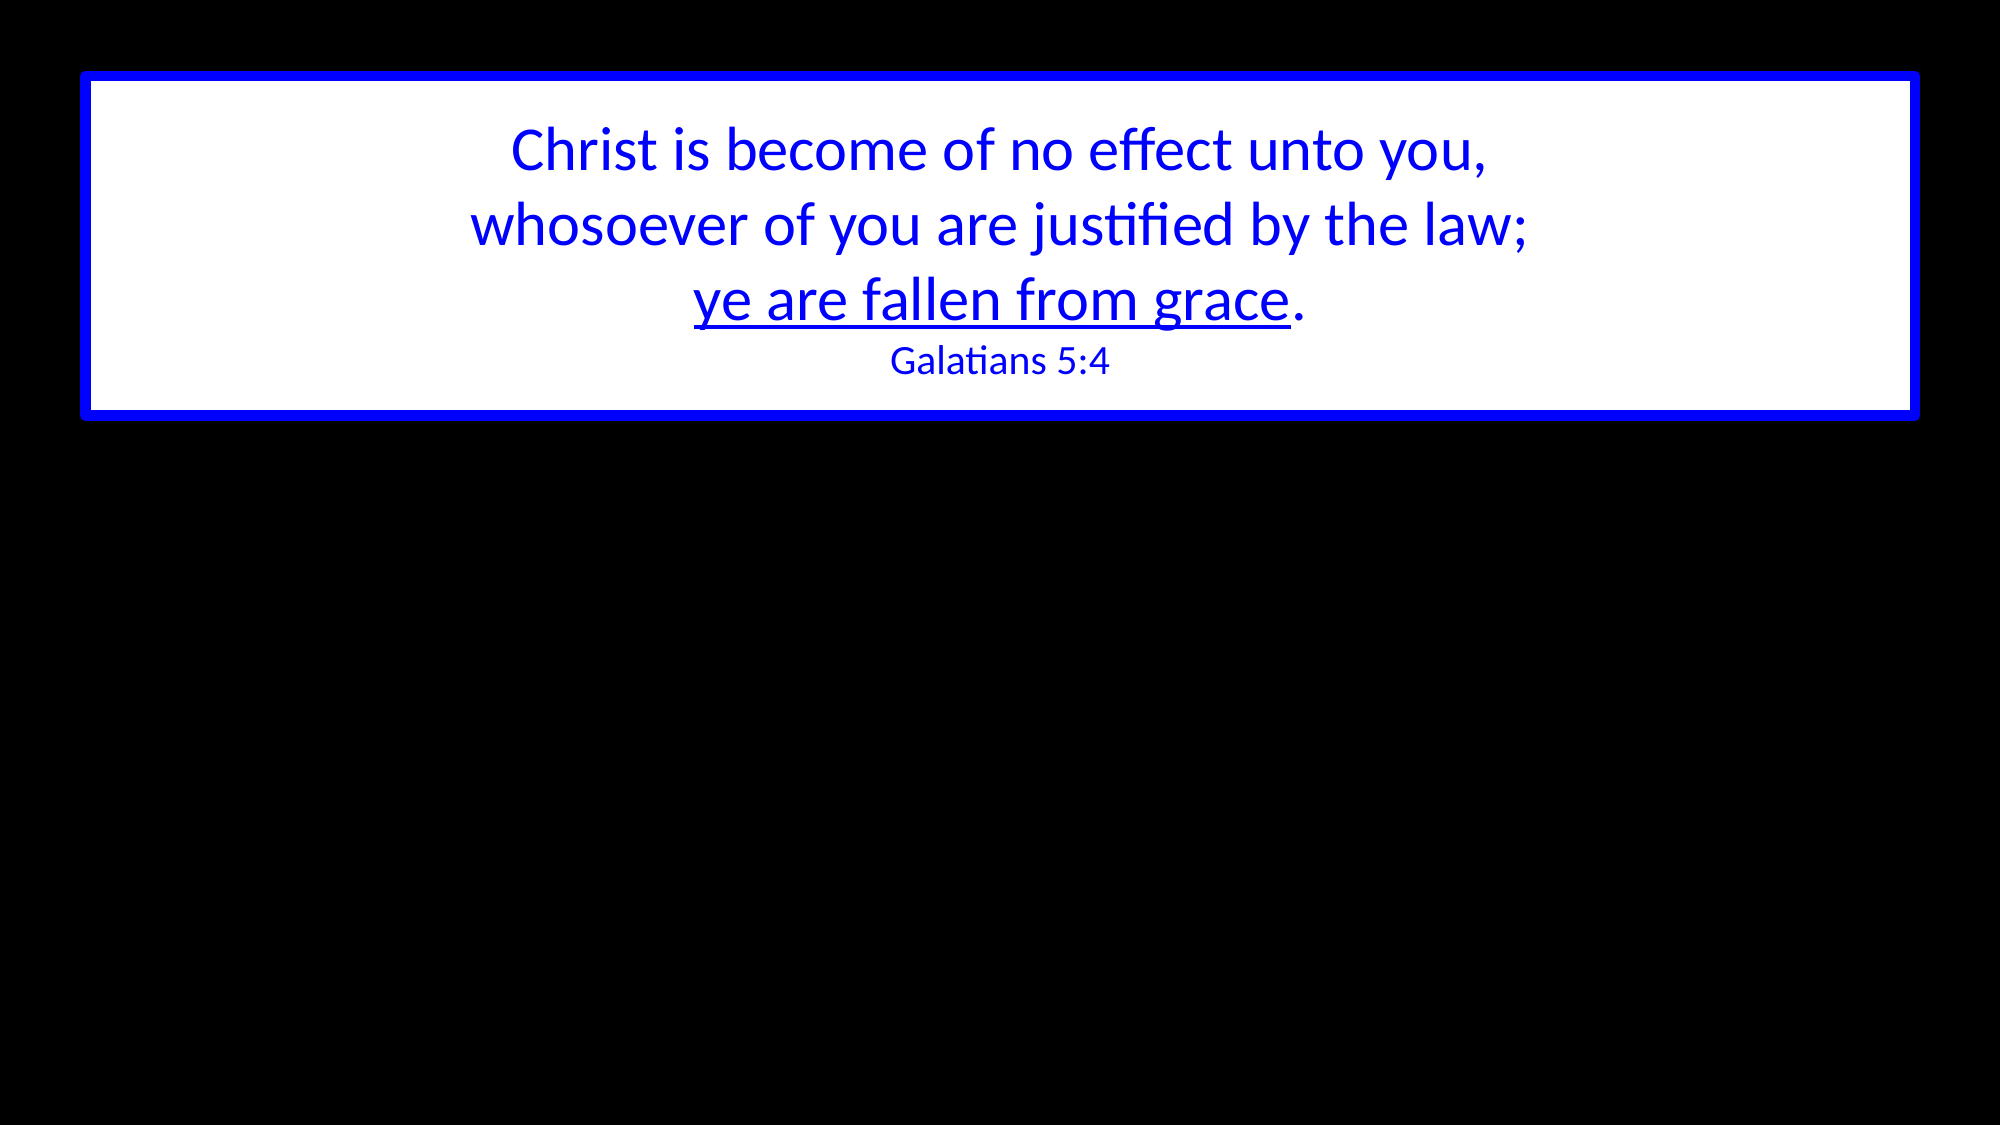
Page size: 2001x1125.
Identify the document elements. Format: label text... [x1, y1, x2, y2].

text_box Christ is become of no effect unto you, whosoever of you are justified by the law; ye are fallen from grace. Galatians 5:4 [85, 75, 1915, 416]
